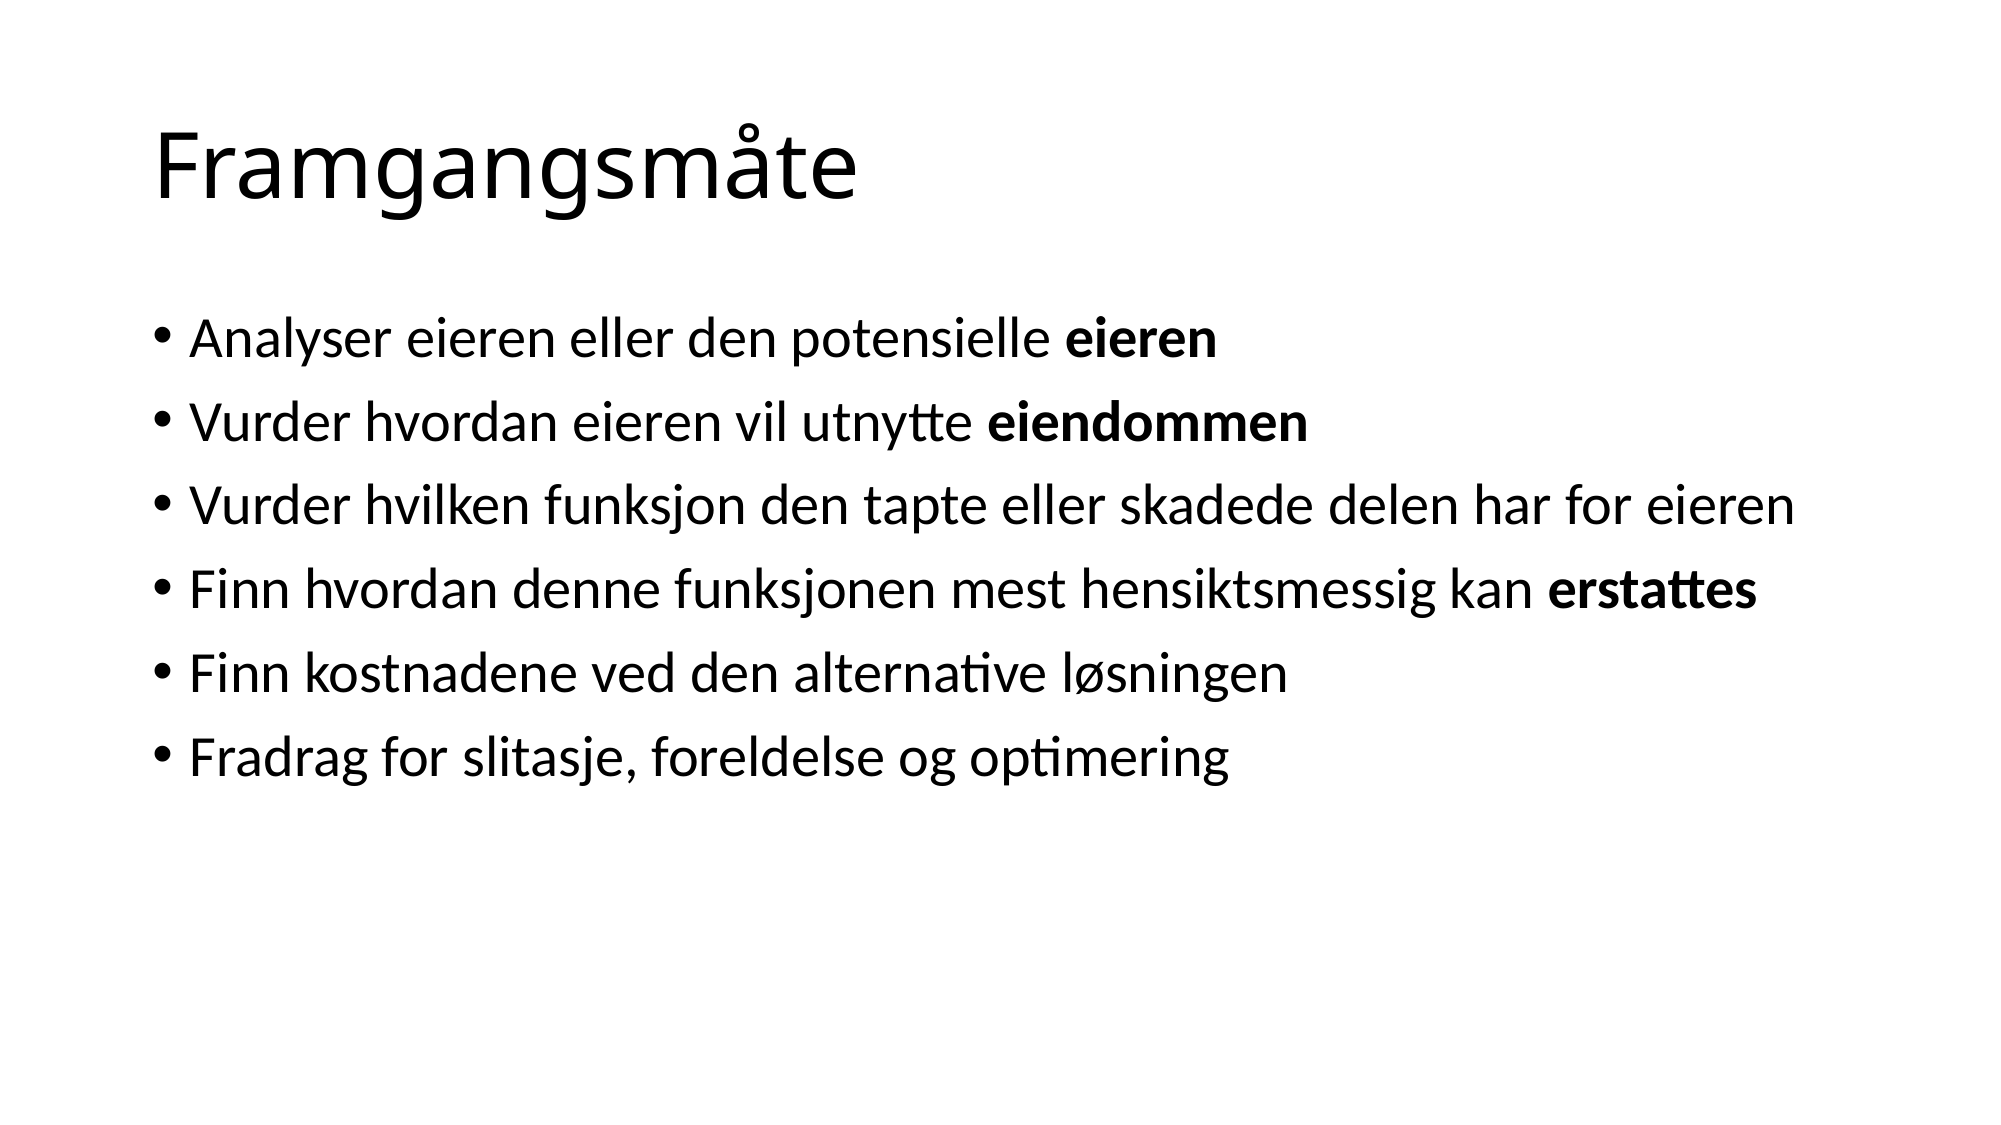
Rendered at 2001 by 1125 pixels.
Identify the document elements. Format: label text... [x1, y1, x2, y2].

title Framgangsmåte [137, 59, 1863, 278]
list Analyser eieren eller den potensielle eieren Vurder hvordan eieren vil utnytte eiendommen Vurder hvilken funksjon den tapte eller skadede delen har for eieren Finn hvordan denne funksjonen mest hensiktsmessig kan erstattes Finn kostnadene ved den alternative løsningen Fradrag for slitasje, foreldelse og optimering [137, 299, 1863, 1014]
